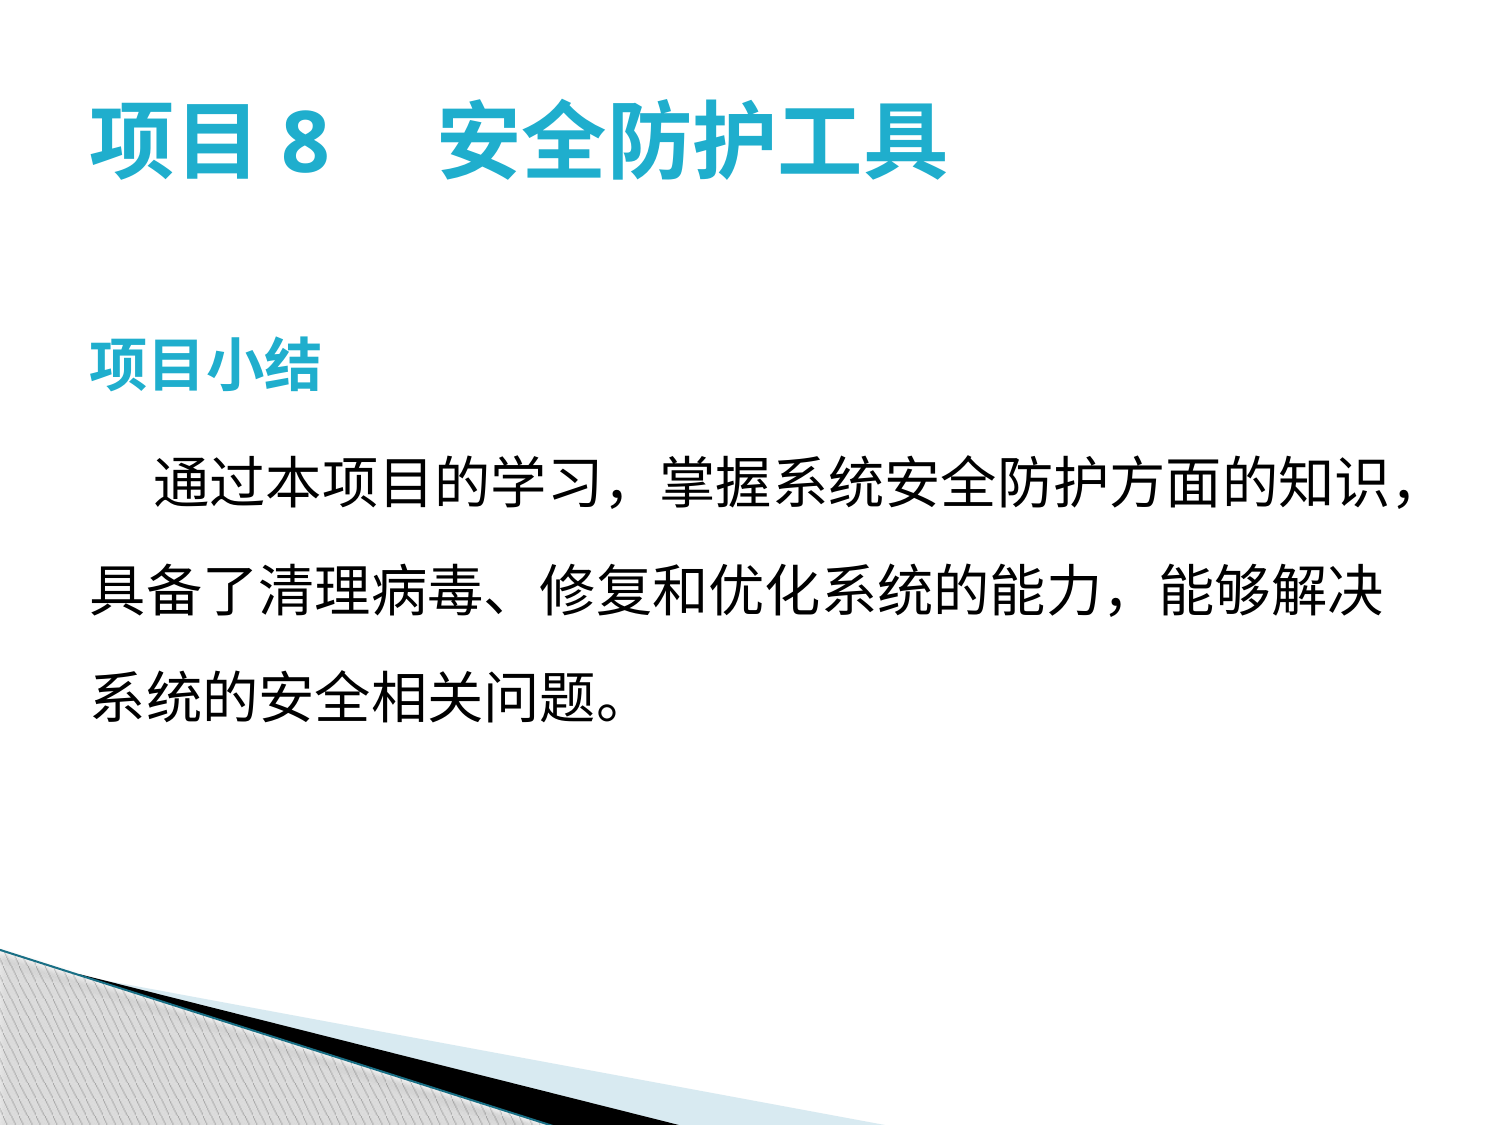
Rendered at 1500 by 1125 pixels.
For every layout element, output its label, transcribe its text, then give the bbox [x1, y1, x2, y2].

list 项目小结 通过本项目的学习，掌握系统安全防护方面的知识，具备了清理病毒、修复和优化系统的能力，能够解决系统的安全相关问题。 [75, 278, 1425, 1000]
title 项目8 安全防护工具 [75, 45, 1425, 233]
